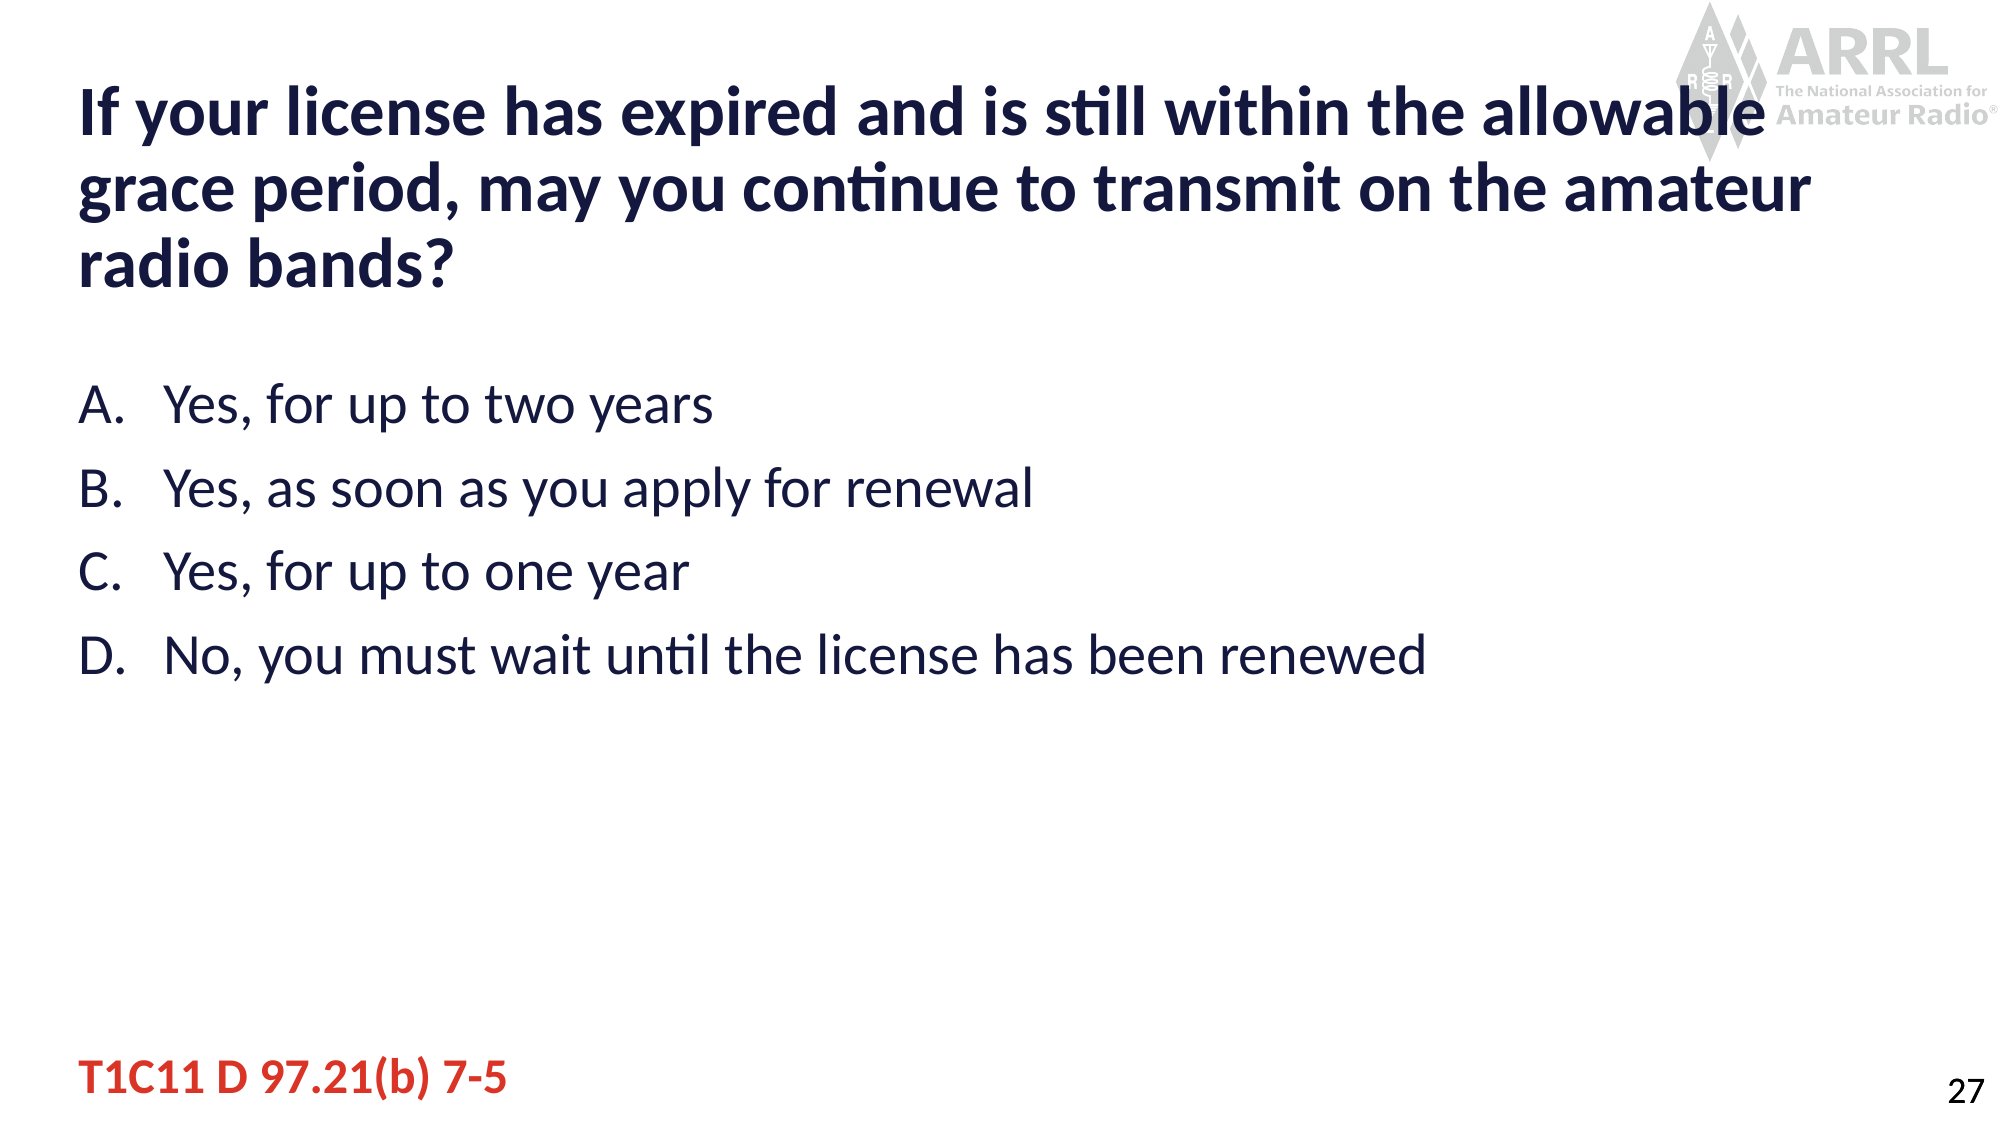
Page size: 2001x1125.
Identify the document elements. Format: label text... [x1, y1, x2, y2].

title If your license has expired and is still within the allowable grace period, may you continue to transmit on the amateur radio bands? [63, 59, 1863, 318]
list Yes, for up to two years Yes, as soon as you apply for renewal Yes, for up to one year No, you must wait until the license has been renewed [63, 365, 1863, 989]
text_box T1C11 D 97.21(b) 7-5 [63, 1036, 921, 1112]
picture [1674, 0, 2000, 164]
